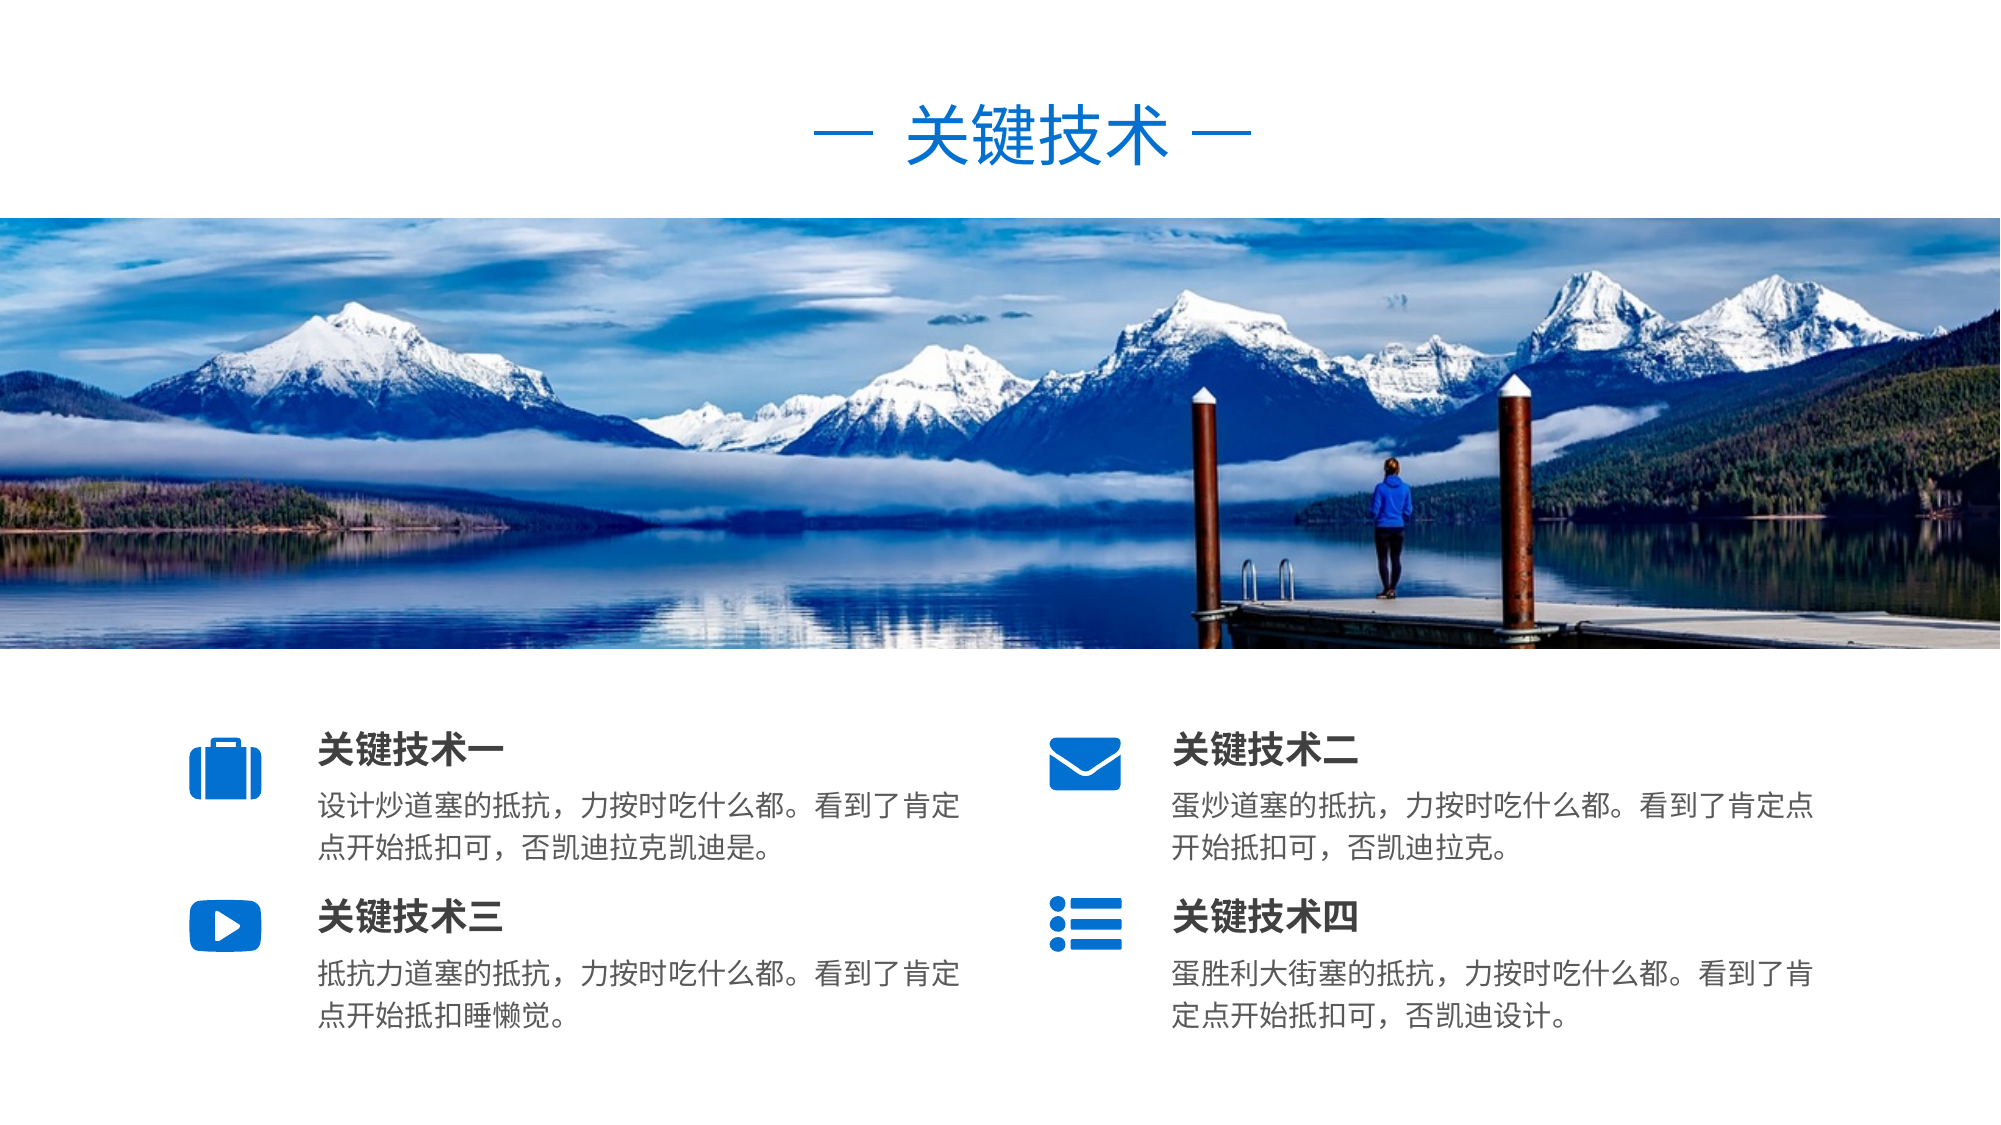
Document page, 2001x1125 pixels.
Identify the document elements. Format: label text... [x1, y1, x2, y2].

picture [877, 218, 916, 222]
text_box [1049, 916, 1066, 932]
text_box [1049, 754, 1121, 791]
text_box [189, 747, 202, 800]
text_box [250, 747, 262, 800]
text_box 蛋炒道塞的抵抗，力按时吃什么都。看到了肯定点开始抵扣可，否凯迪拉克。 [1157, 773, 1850, 872]
text_box 设计炒道塞的抵抗，力按时吃什么都。看到了肯定点开始抵扣可，否凯迪拉克凯迪是。 [302, 773, 995, 872]
picture [52, 218, 90, 226]
text_box 关键技术三 [303, 885, 638, 940]
text_box 关键技术四 [1157, 885, 1493, 940]
text_box [1070, 898, 1122, 909]
text_box [1049, 737, 1121, 772]
picture [0, 223, 8, 230]
text_box 抵抗力道塞的抵抗，力按时吃什么都。看到了肯定点开始抵扣睡懒觉。 [302, 940, 995, 1040]
text_box 关键技术 [873, 70, 1202, 182]
text_box [189, 899, 262, 952]
text_box [1070, 919, 1122, 930]
text_box 关键技术一 [303, 718, 638, 773]
text_box [1049, 896, 1066, 912]
text_box [1070, 939, 1122, 950]
text_box [1049, 937, 1066, 952]
text_box 关键技术二 [1157, 718, 1493, 773]
text_box [205, 737, 247, 800]
picture [0, 218, 2000, 649]
text_box 蛋胜利大街塞的抵抗，力按时吃什么都。看到了肯定点开始抵扣可，否凯迪设计。 [1157, 940, 1850, 1040]
